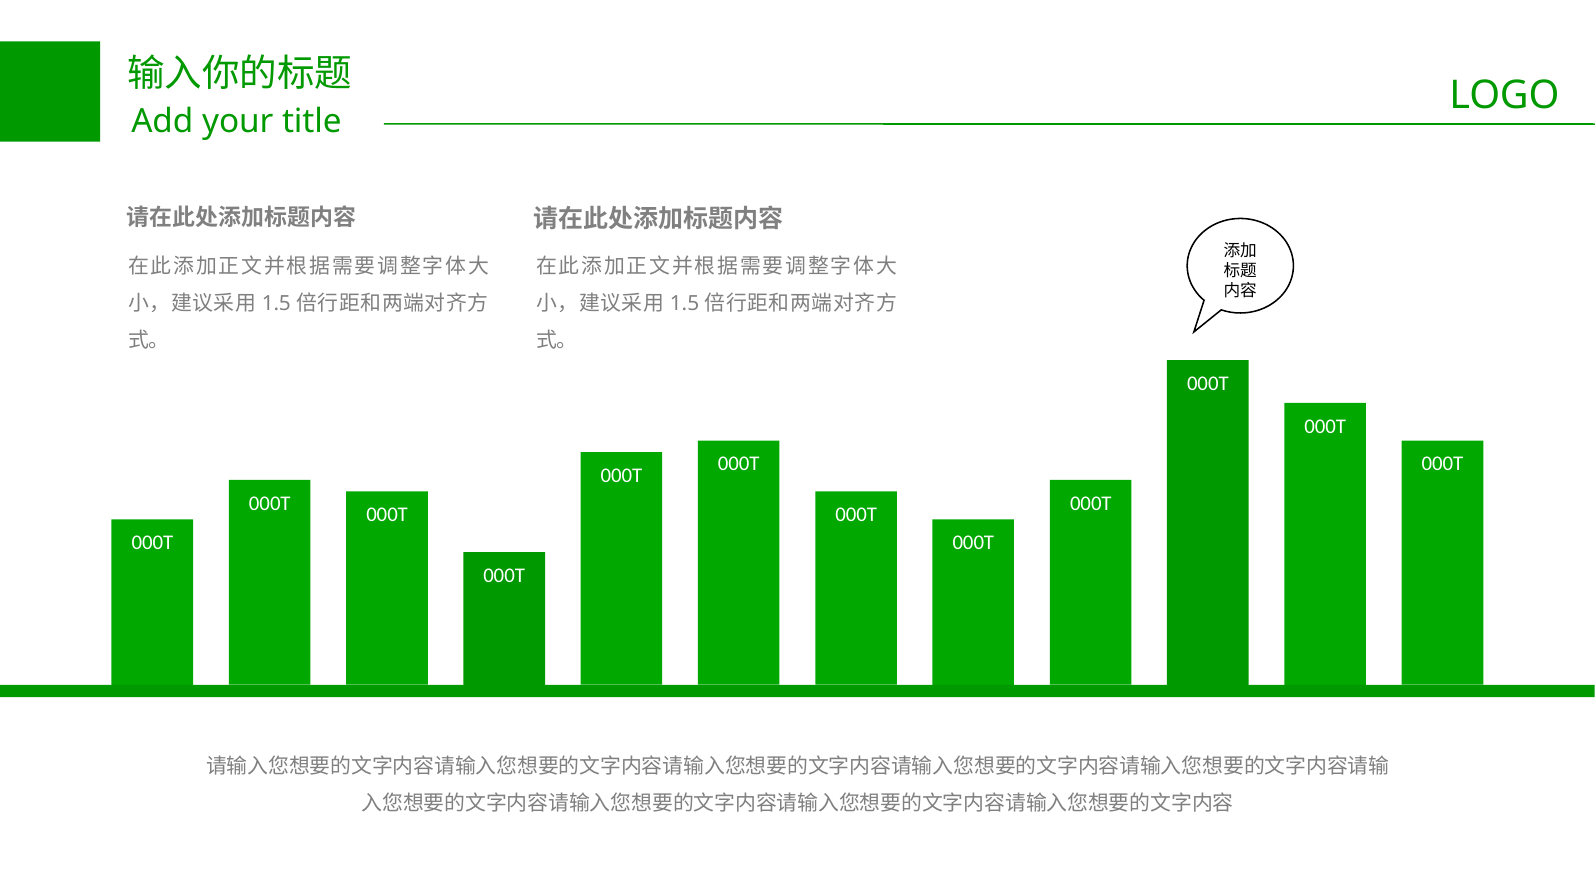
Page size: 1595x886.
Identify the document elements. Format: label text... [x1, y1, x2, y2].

text_box [0, 684, 1595, 698]
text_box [521, 196, 898, 322]
text_box 000T [346, 491, 428, 684]
text_box 000T [697, 440, 780, 684]
text_box 000T [1284, 402, 1366, 684]
text_box 000T [1401, 440, 1484, 684]
text_box 000T [228, 479, 311, 684]
text_box 添加标题内容 [1187, 218, 1294, 332]
text_box 000T [1049, 479, 1132, 684]
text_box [114, 196, 490, 322]
text_box 请输入您想要的文字内容请输入您想要的文字内容请输入您想要的文字内容请输入您想要的文字内容请输入您想要的文字内容请输入您想要的文字内容请输入您想要的文字内容请输入您想要的文字内容请输入您想要的文字内容 [197, 734, 1398, 821]
text_box 000T [1166, 360, 1249, 684]
text_box 000T [463, 552, 546, 684]
text_box 000T [815, 491, 897, 684]
text_box 000T [932, 519, 1014, 684]
text_box 000T [580, 452, 663, 684]
text_box 000T [111, 519, 194, 684]
